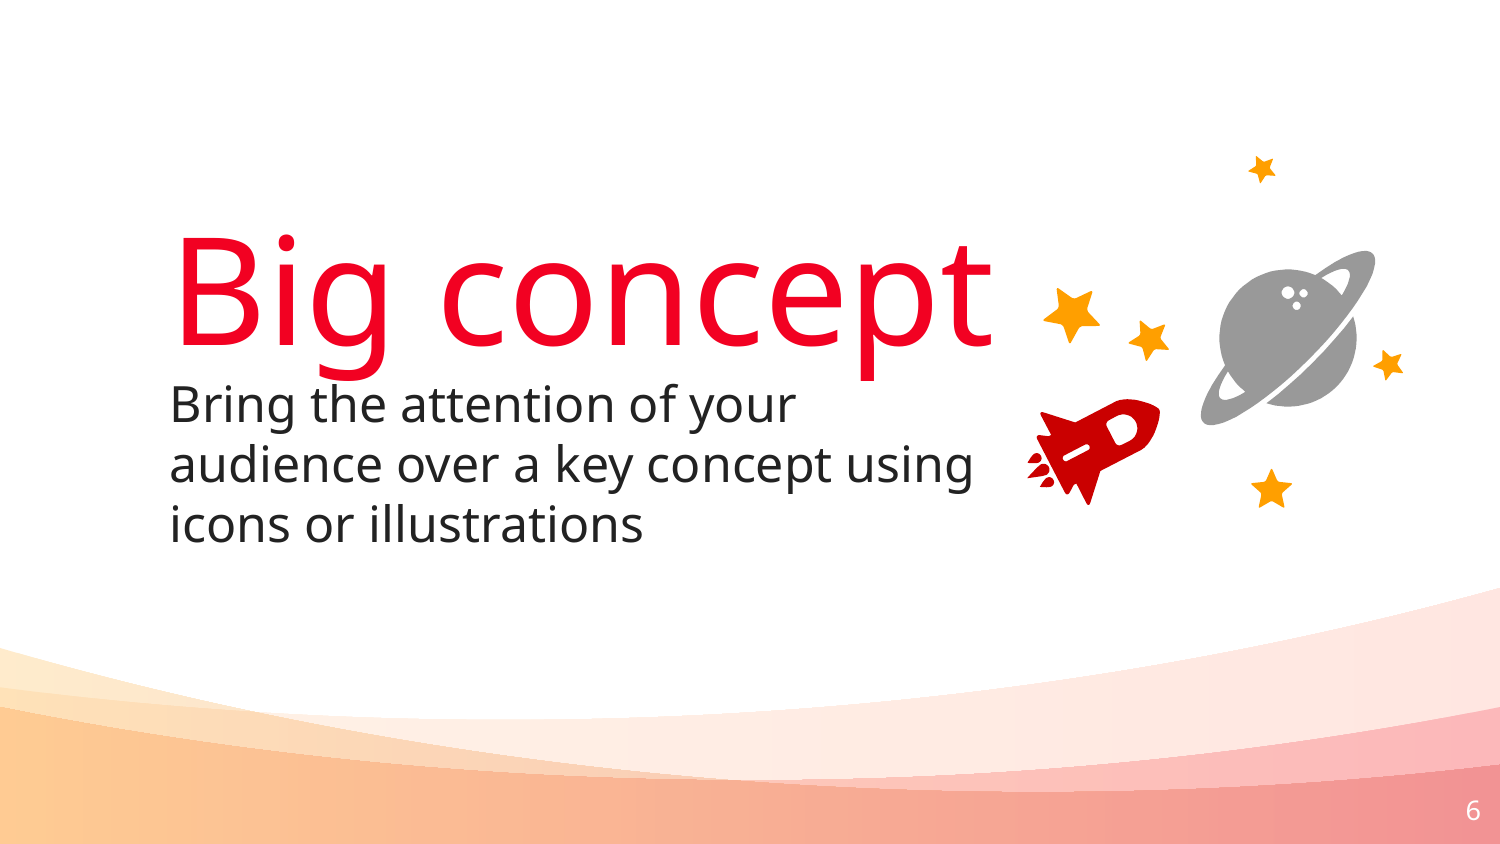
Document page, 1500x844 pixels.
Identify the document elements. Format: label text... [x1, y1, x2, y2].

subtitle Bring the attention of your audience over a key concept using icons or illustrations [169, 372, 1012, 501]
text_box [1251, 468, 1292, 508]
slide_number ‹#› [1391, 779, 1482, 844]
text_box [1380, 350, 1403, 381]
text_box [1128, 320, 1169, 361]
title Big concept [169, 184, 1012, 372]
text_box [1248, 156, 1276, 184]
text_box [1043, 288, 1100, 344]
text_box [1032, 387, 1149, 504]
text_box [1200, 250, 1376, 426]
